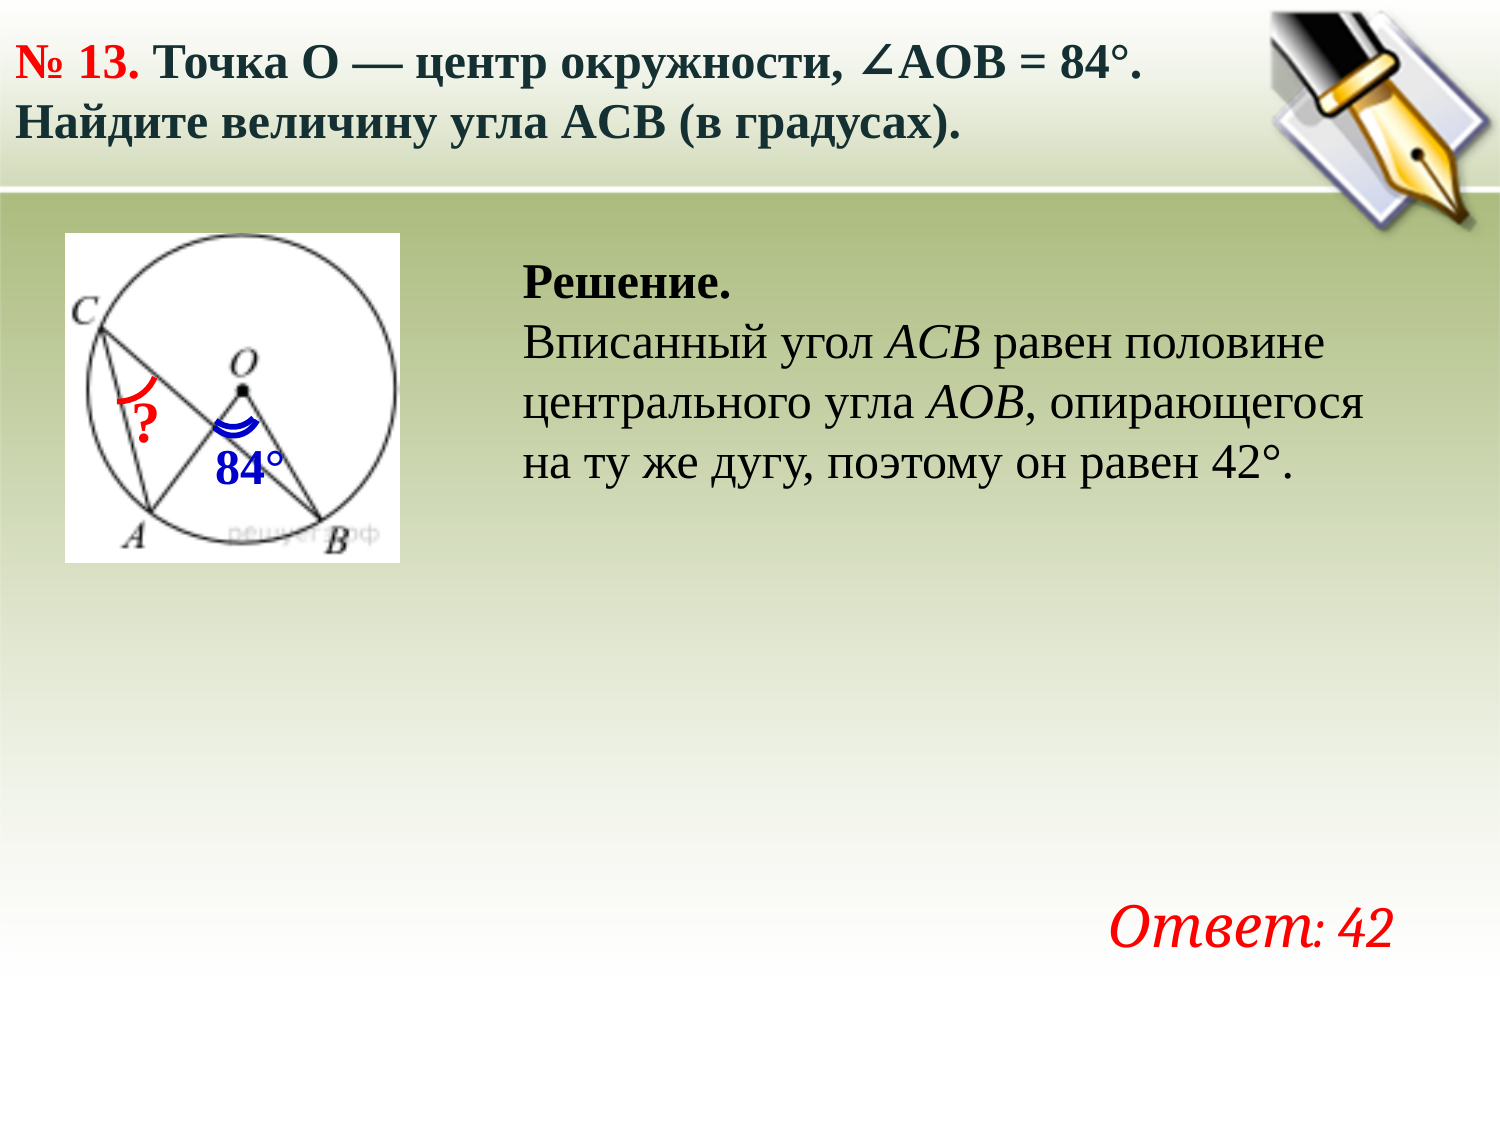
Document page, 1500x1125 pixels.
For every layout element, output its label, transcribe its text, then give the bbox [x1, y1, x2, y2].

text_box Ответ: 42 [1093, 877, 1408, 967]
picture [0, 0, 1500, 1125]
text_box № 13. Точка О — центр окружности, ∠AOB = 84°. Найдите величину угла ACB (в градусах). [0, 20, 1316, 156]
text_box Решение. Вписанный угол ACB равен половине центрального угла AOB, опирающегося на ту же дугу, поэтому он равен 42°. [507, 241, 1433, 496]
